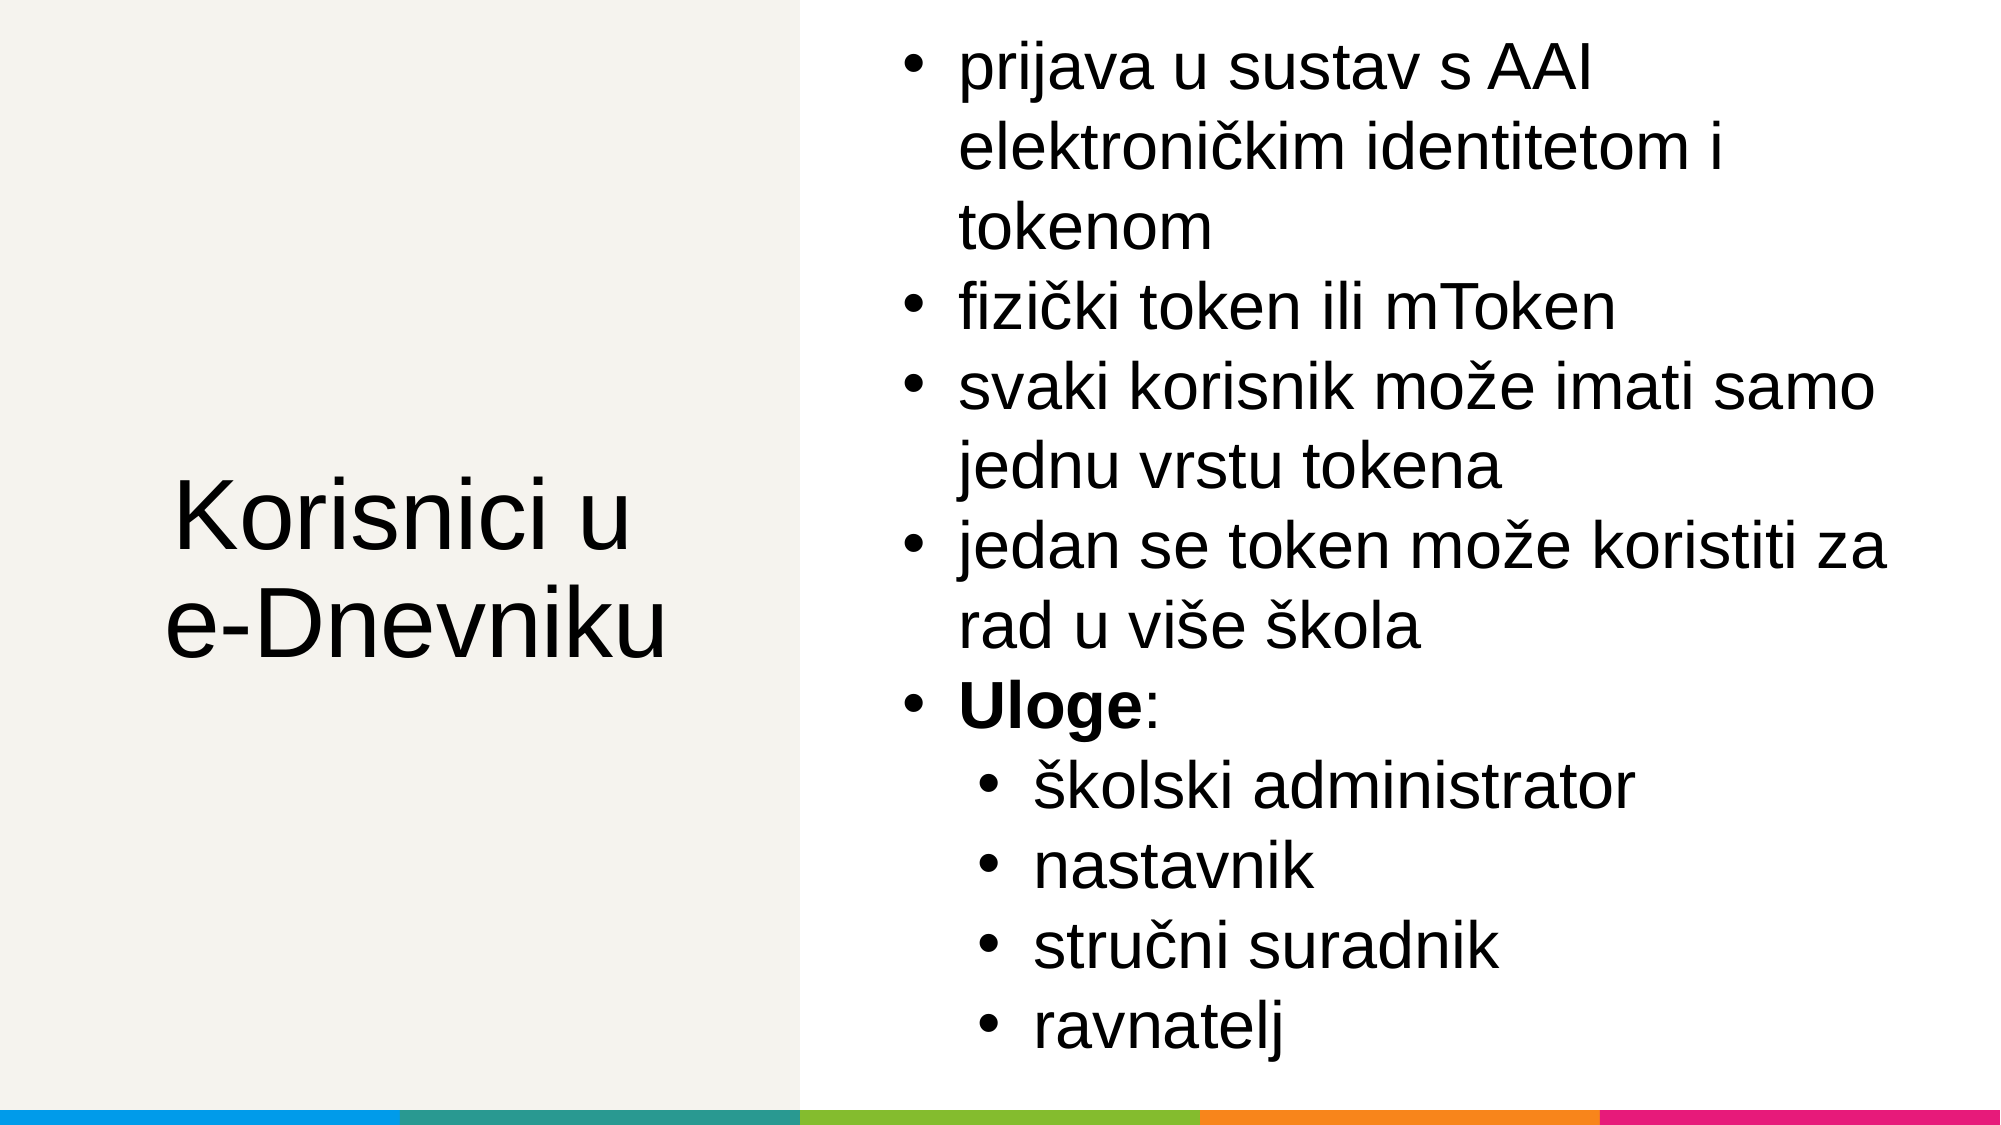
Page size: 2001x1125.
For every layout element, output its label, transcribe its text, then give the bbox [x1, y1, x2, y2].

title Korisnici u e-Dnevniku [94, 423, 740, 687]
text_box prijava u sustav s AAI elektroničkim identitetom i tokenom fizički token ili mToken svaki korisnik može imati samo jednu vrstu tokena jedan se token može koristiti za rad u više škola Uloge: školski administrator nastavnik stručni suradnik ravnatelj [887, 15, 1906, 1125]
